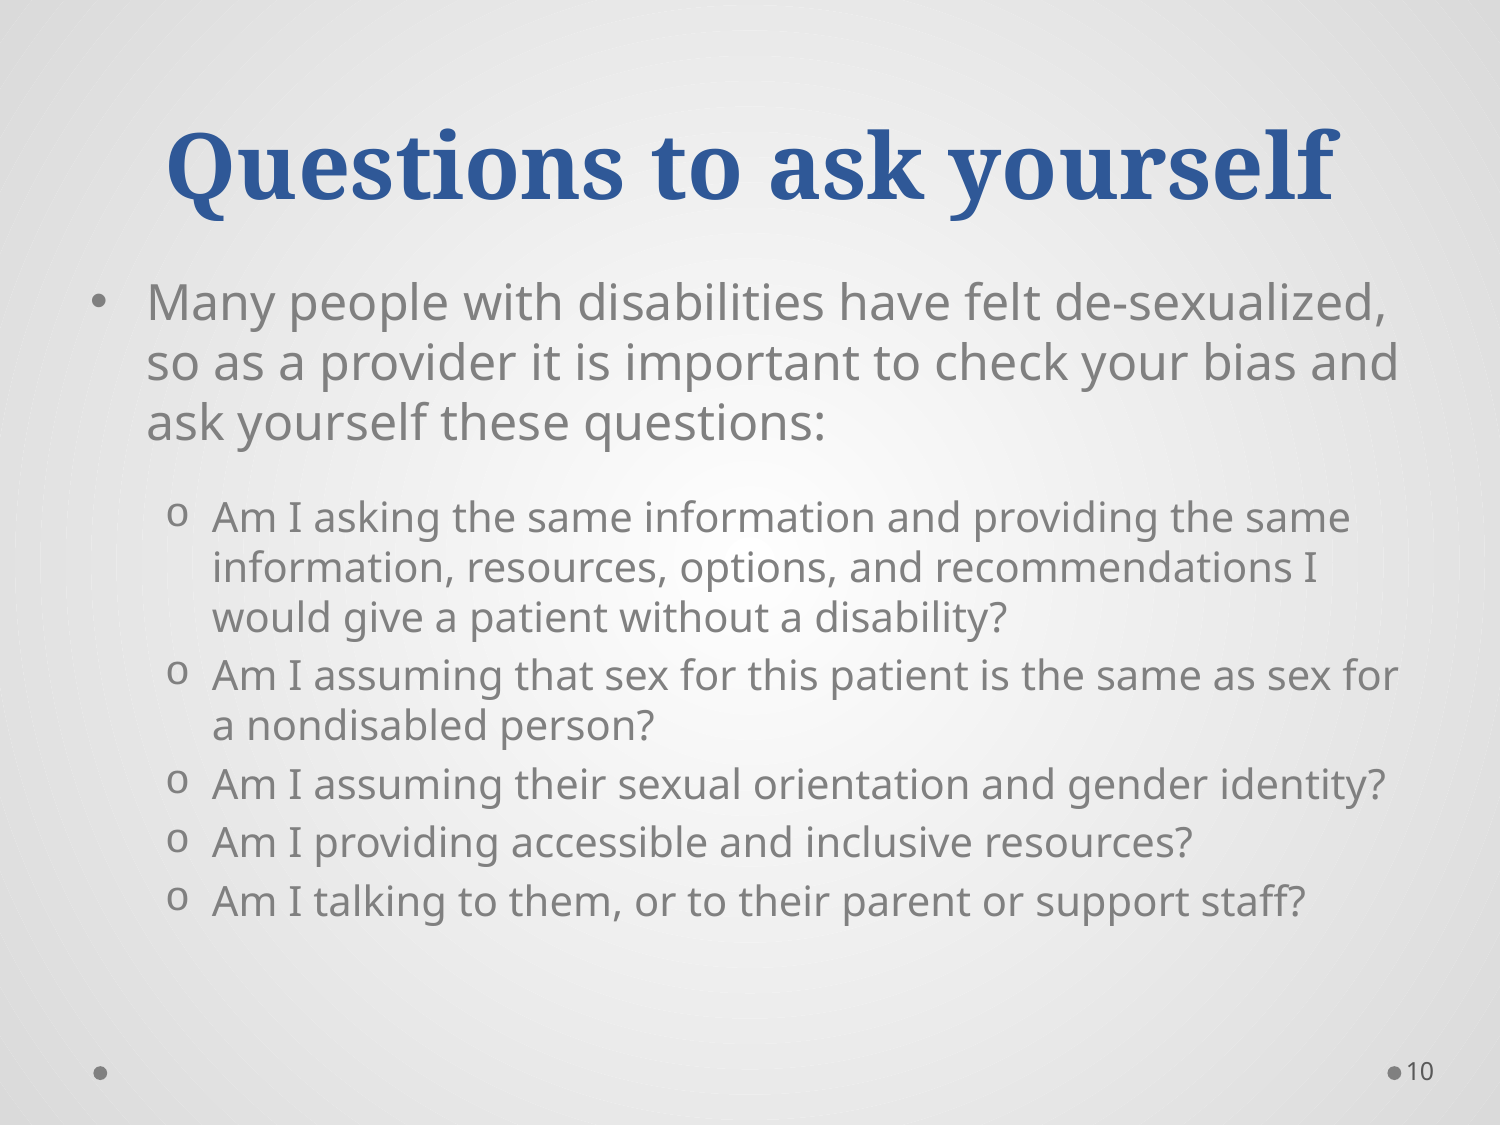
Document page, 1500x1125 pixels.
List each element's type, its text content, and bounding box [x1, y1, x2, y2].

slide_number 10 [1401, 1042, 1494, 1103]
title Questions to ask yourself [75, 0, 1425, 225]
list Many people with disabilities have felt de-sexualized, so as a provider it is important to check your bias and ask yourself these questions: Am I asking the same information and providing the same information, resources, options, and recommendations I would give a patient without a disability? Am I assuming that sex for this patient is the same as sex for a nondisabled person? Am I assuming their sexual orientation and gender identity? Am I providing accessible and inclusive resources? Am I talking to them, or to their parent or support staff? [75, 262, 1425, 1063]
